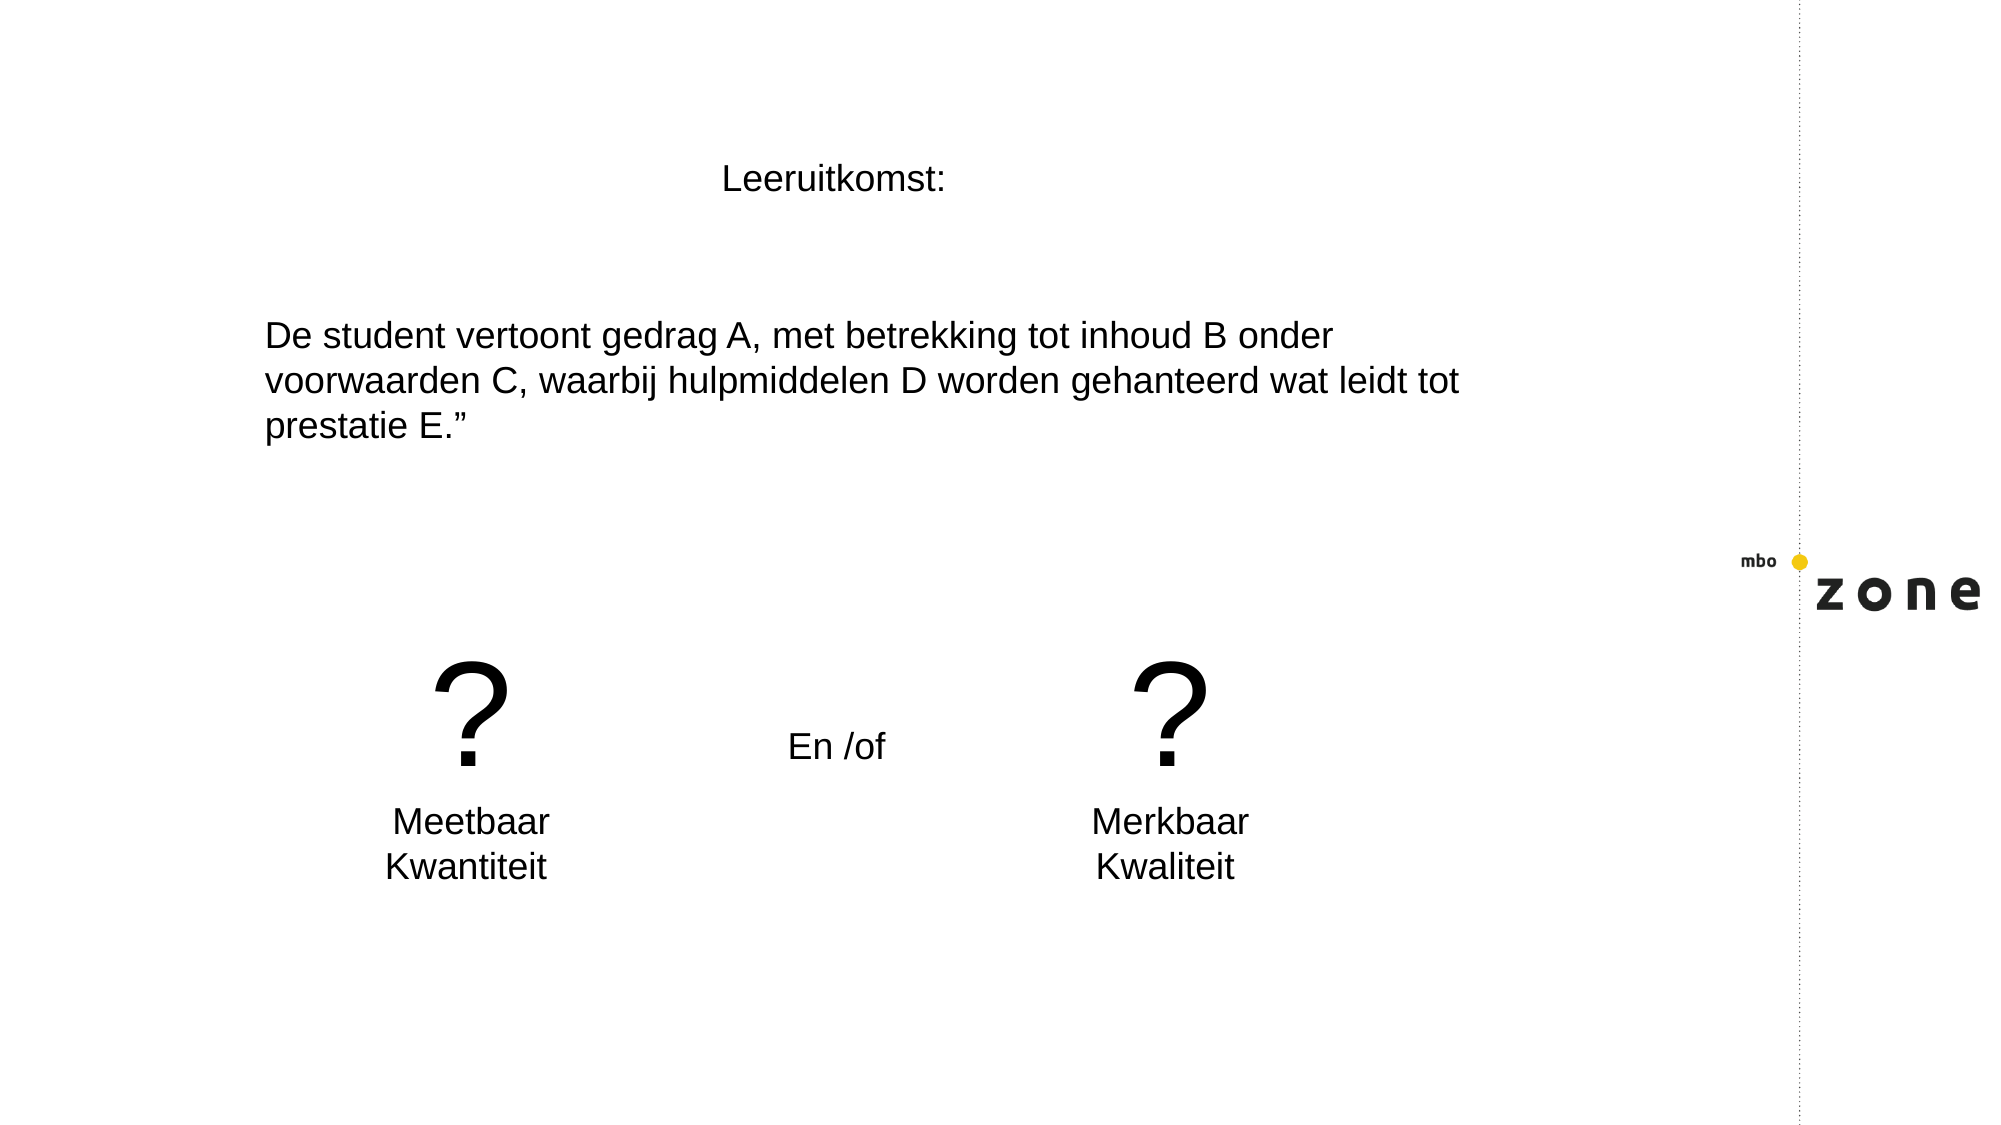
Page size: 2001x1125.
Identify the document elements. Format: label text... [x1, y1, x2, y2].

picture [1596, 0, 2001, 1125]
text_box ? Meetbaar Kwantiteit [357, 609, 586, 894]
text_box ? Merkbaar Kwaliteit [1056, 609, 1285, 894]
text_box Leeruitkomst: [706, 146, 972, 206]
text_box En /of [772, 714, 912, 775]
text_box De student vertoont gedrag A, met betrekking tot inhoud B onder voorwaarden C, waarbij hulpmiddelen D worden gehanteerd wat leidt tot prestatie E.” [249, 303, 1500, 454]
